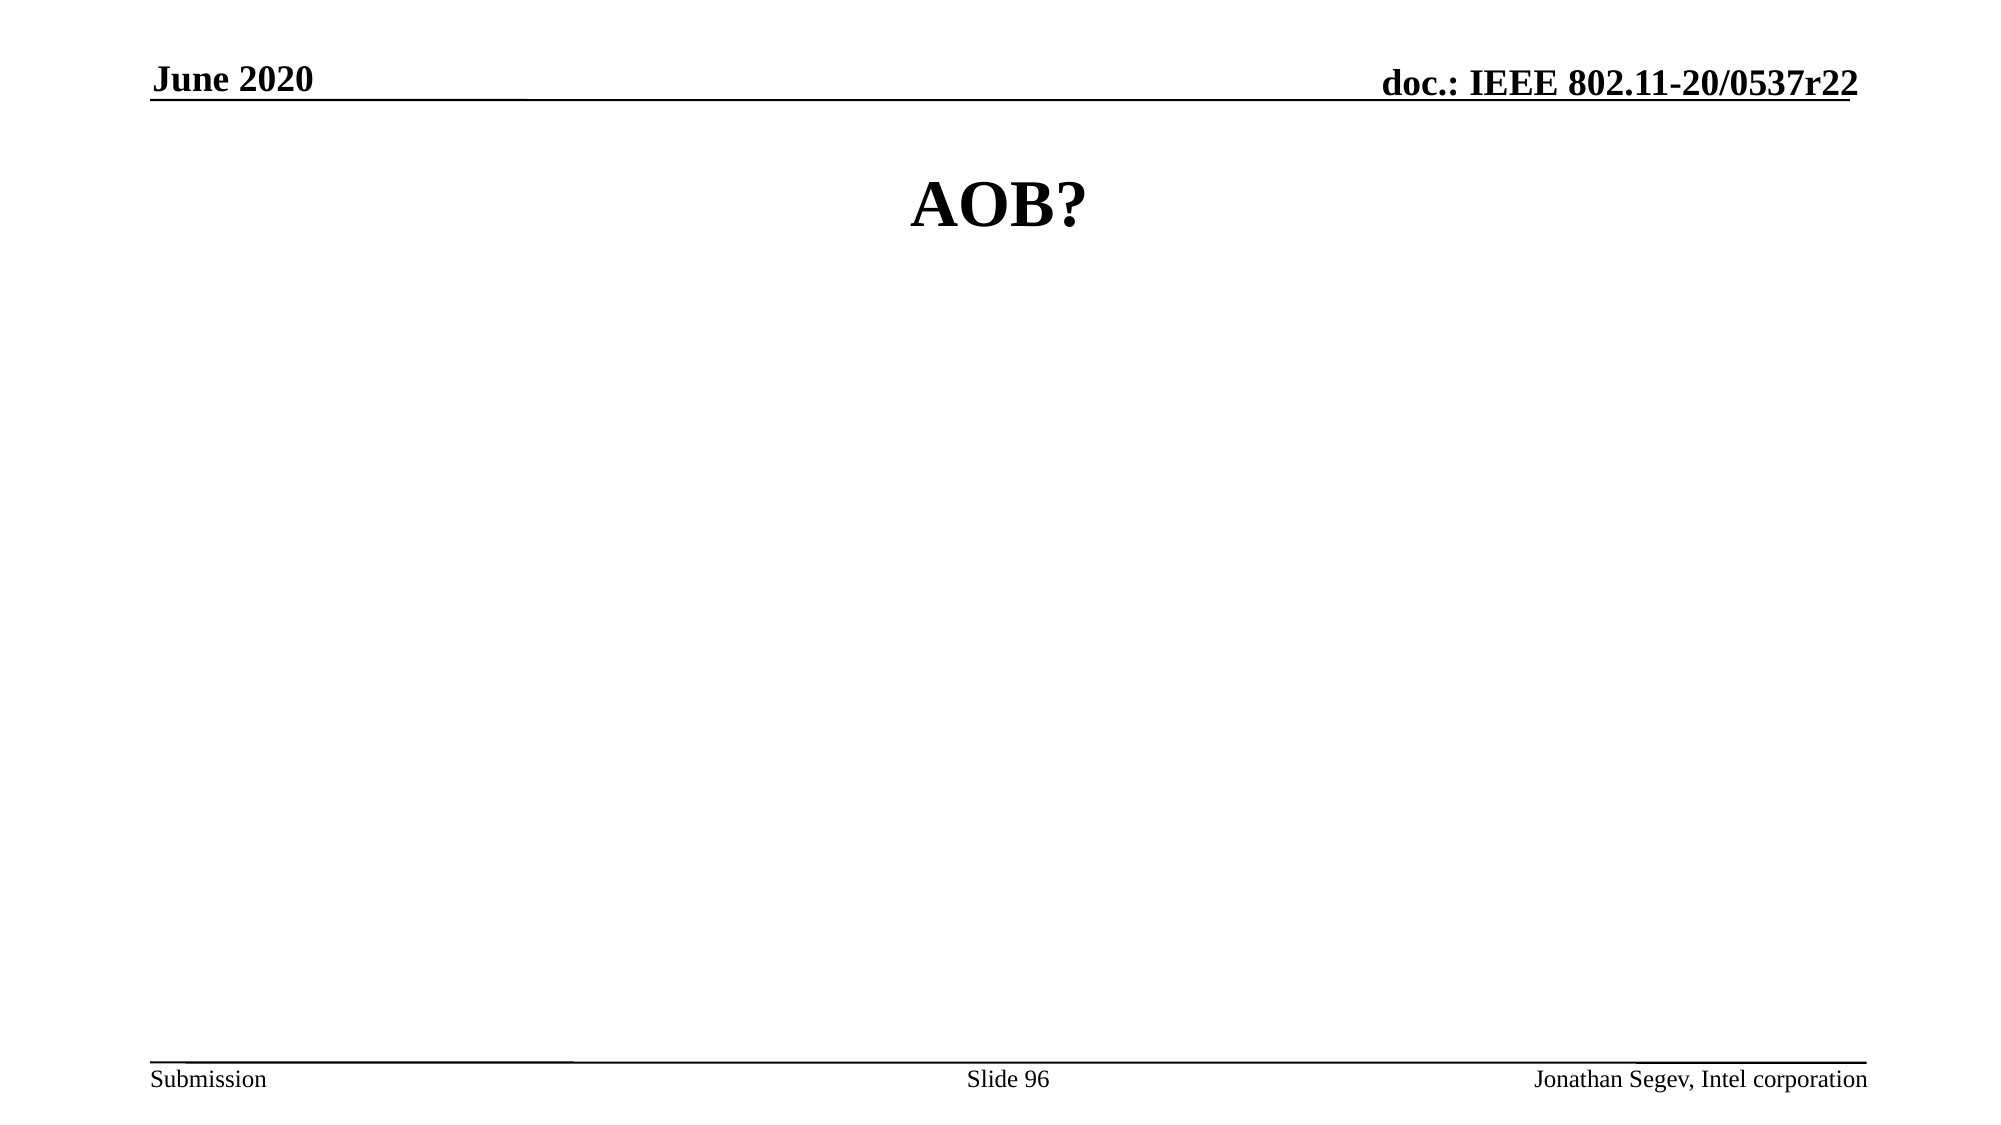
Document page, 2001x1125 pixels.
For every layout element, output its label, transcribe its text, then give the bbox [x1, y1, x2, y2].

title AOB? [149, 112, 1850, 288]
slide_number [152, 54, 563, 100]
slide_number Slide 96 [950, 1061, 1067, 1123]
footer Jonathan Segev, Intel corporation [1171, 1061, 1869, 1093]
